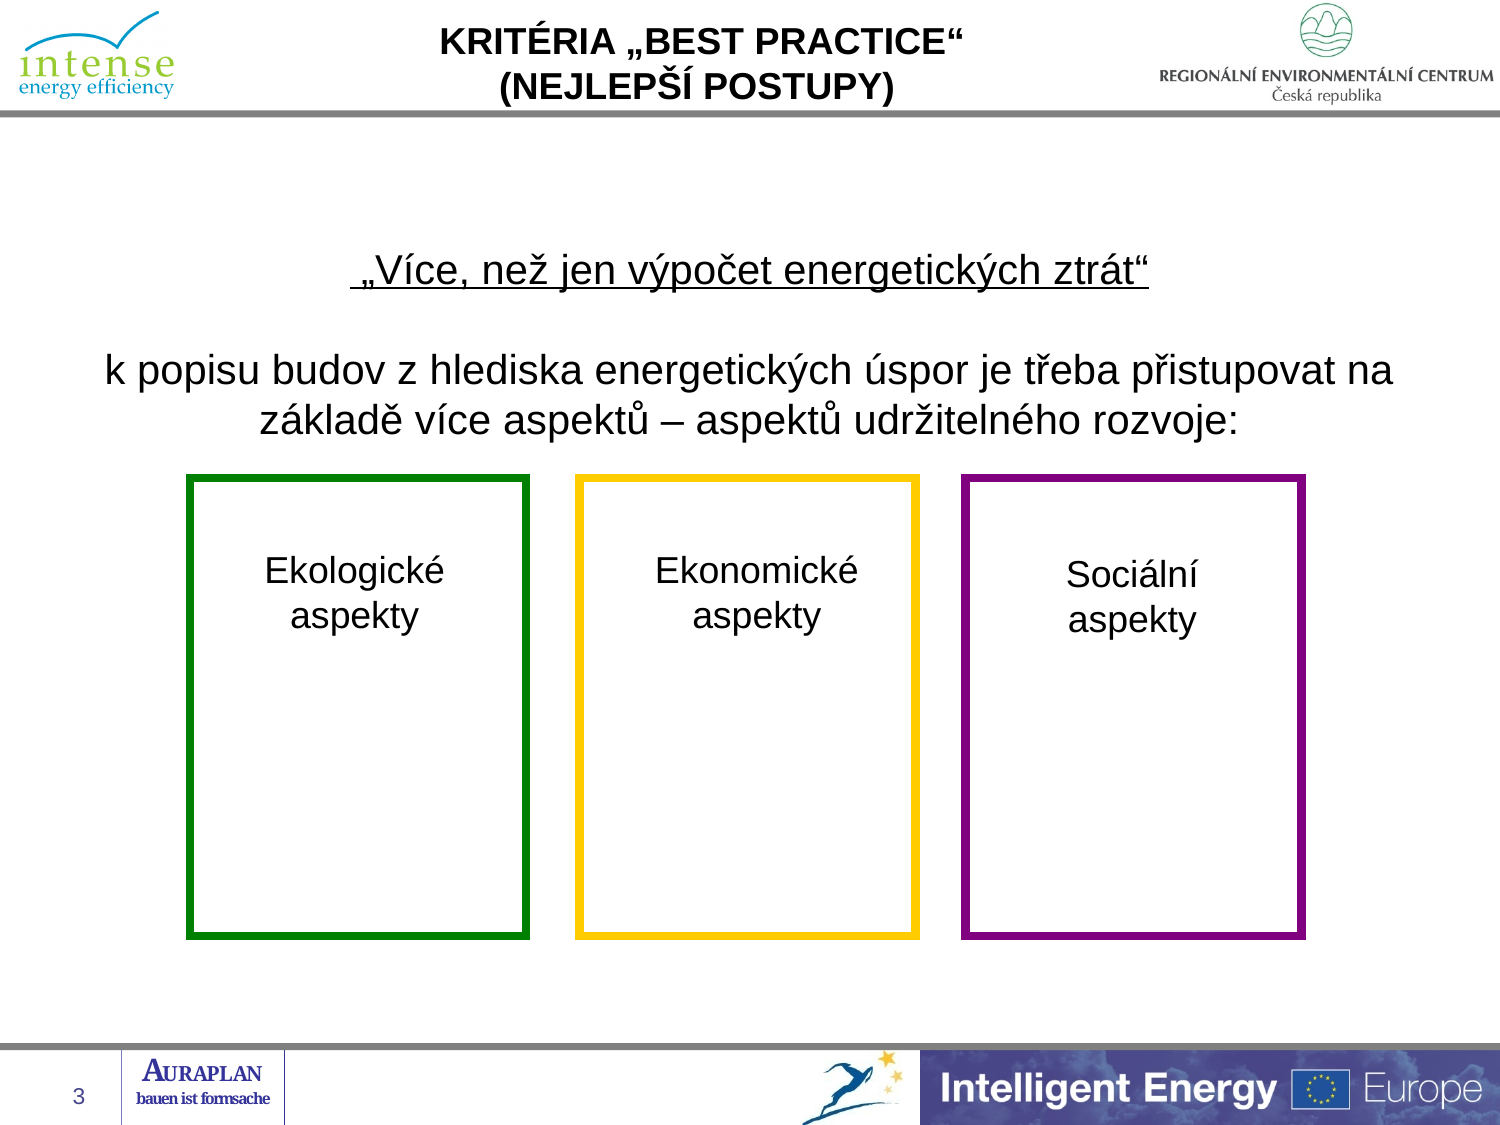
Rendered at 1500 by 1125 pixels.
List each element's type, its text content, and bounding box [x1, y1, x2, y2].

picture [1160, 2, 1494, 105]
text_box Ekonomické aspekty [624, 538, 889, 643]
text_box [965, 478, 1302, 936]
text_box „Více, než jen výpočet energetických ztrát“ k popisu budov z hlediska energetických úspor je třeba přistupovat na základě více aspektů – aspektů udržitelného rozvoje: [66, 166, 1432, 421]
picture [19, 11, 174, 99]
picture [920, 1051, 1500, 1125]
text_box [190, 478, 527, 936]
text_box KRITÉRIA „BEST PRACTICE“ (NEJLEPŠÍ POSTUPY) [424, 9, 981, 115]
text_box 3 [0, 1074, 100, 1111]
picture [802, 1051, 903, 1125]
text_box Sociální aspekty [1000, 542, 1265, 648]
text_box Ekologické aspekty [222, 538, 487, 643]
text_box [579, 478, 916, 936]
